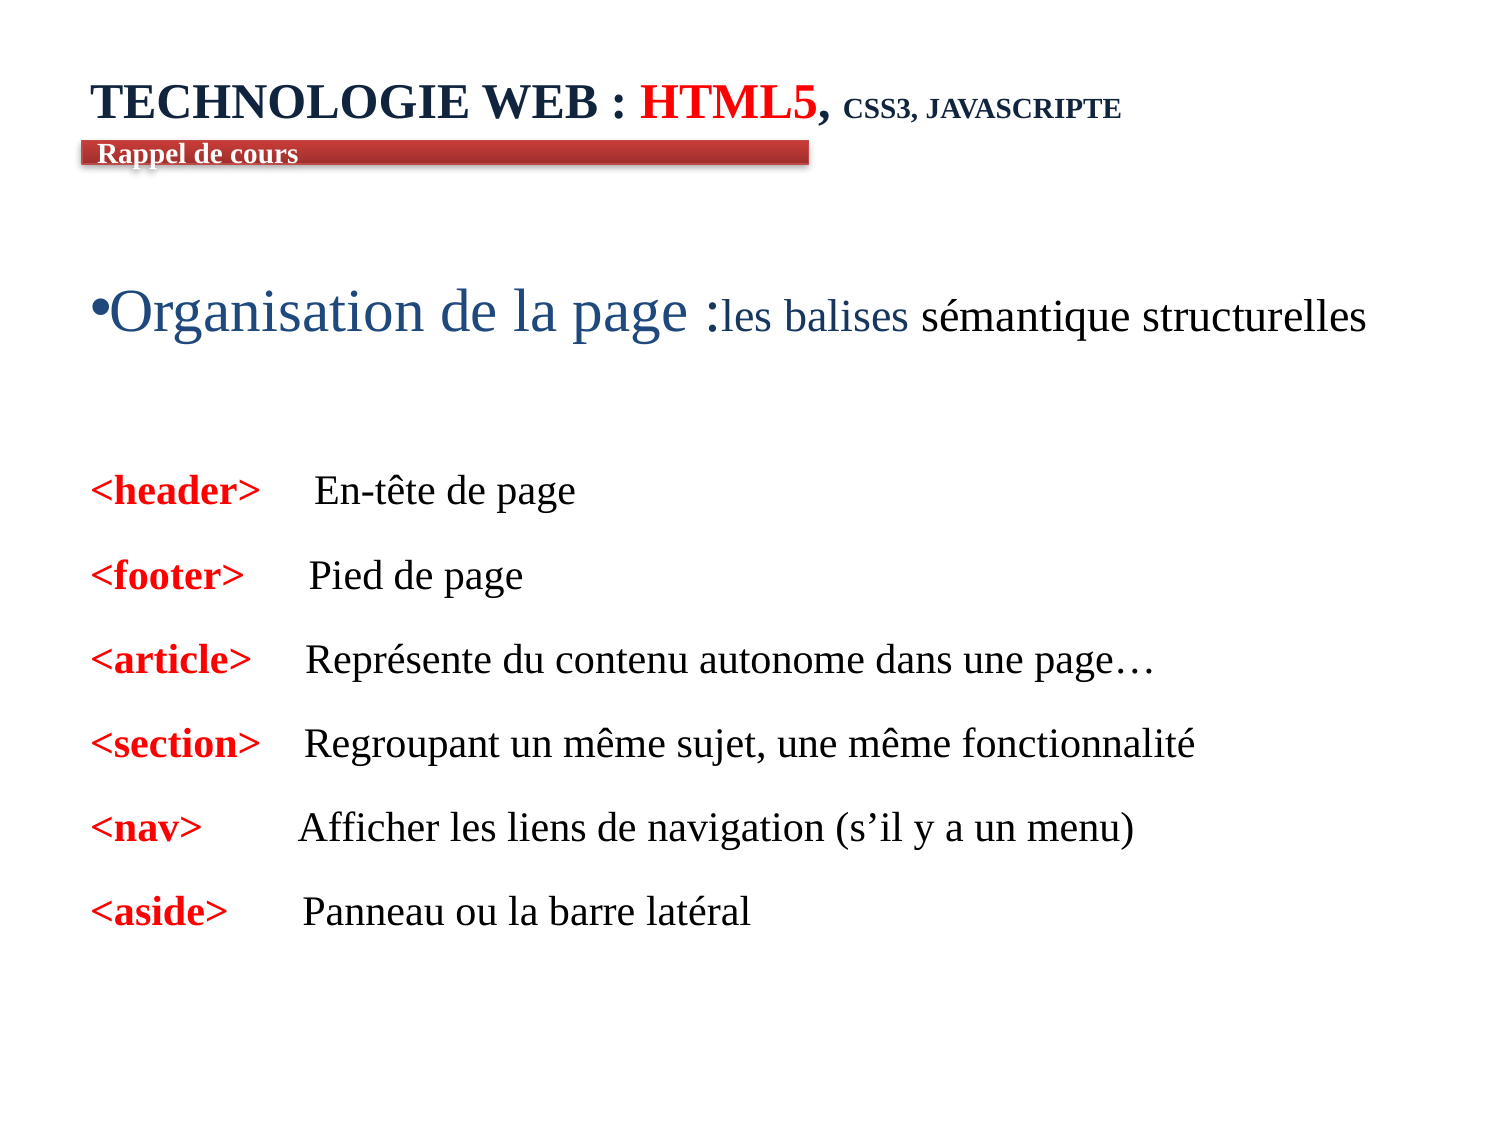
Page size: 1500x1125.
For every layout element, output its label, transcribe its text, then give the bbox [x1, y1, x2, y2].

list Organisation de la page :les balises sémantique structurelles <header> En-tête de page <footer> Pied de page <article> Représente du contenu autonome dans une page… <section> Regroupant un même sujet, une même fonctionnalité <nav> Afficher les liens de navigation (s’il y a un menu) <aside> Panneau ou la barre latéral [75, 262, 1454, 1020]
title TECHNOLOGIE WEB : HTML5, CSS3, JAVASCRIPTE [75, 45, 1425, 153]
text_box Rappel de cours [81, 140, 809, 165]
